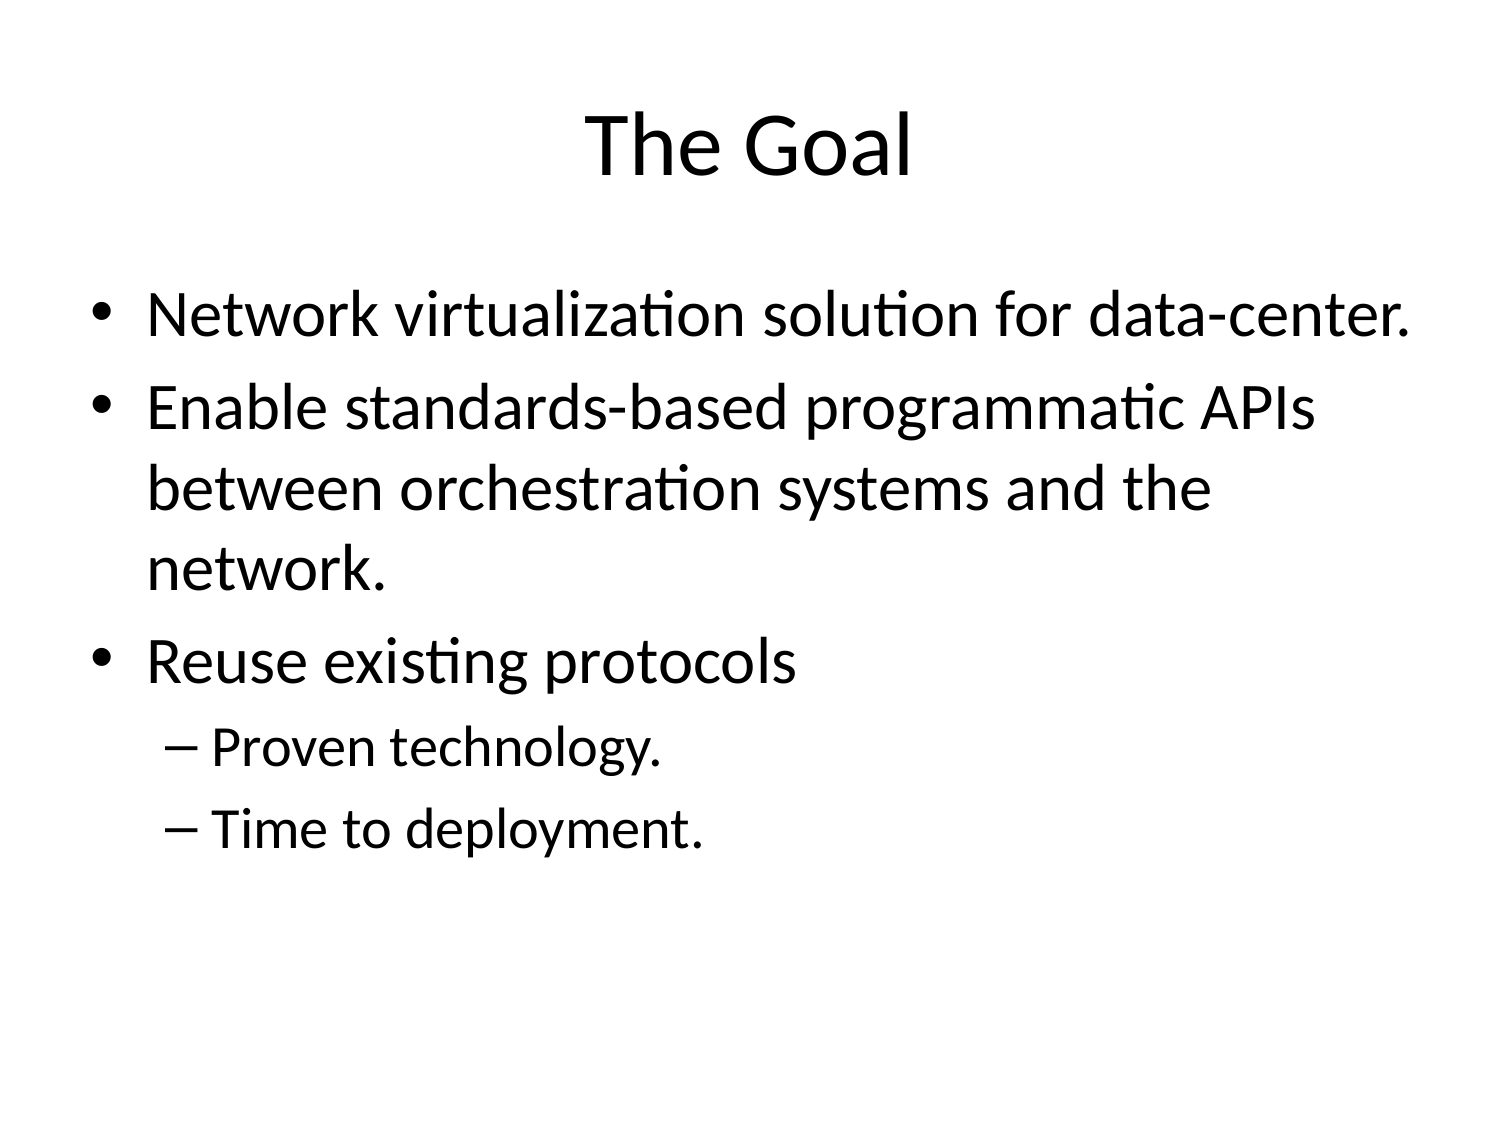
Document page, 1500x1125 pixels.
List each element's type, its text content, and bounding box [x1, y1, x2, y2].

list Network virtualization solution for data-center. Enable standards-based programmatic APIs between orchestration systems and the network. Reuse existing protocols Proven technology. Time to deployment. [75, 262, 1450, 1005]
title The Goal [75, 45, 1425, 233]
